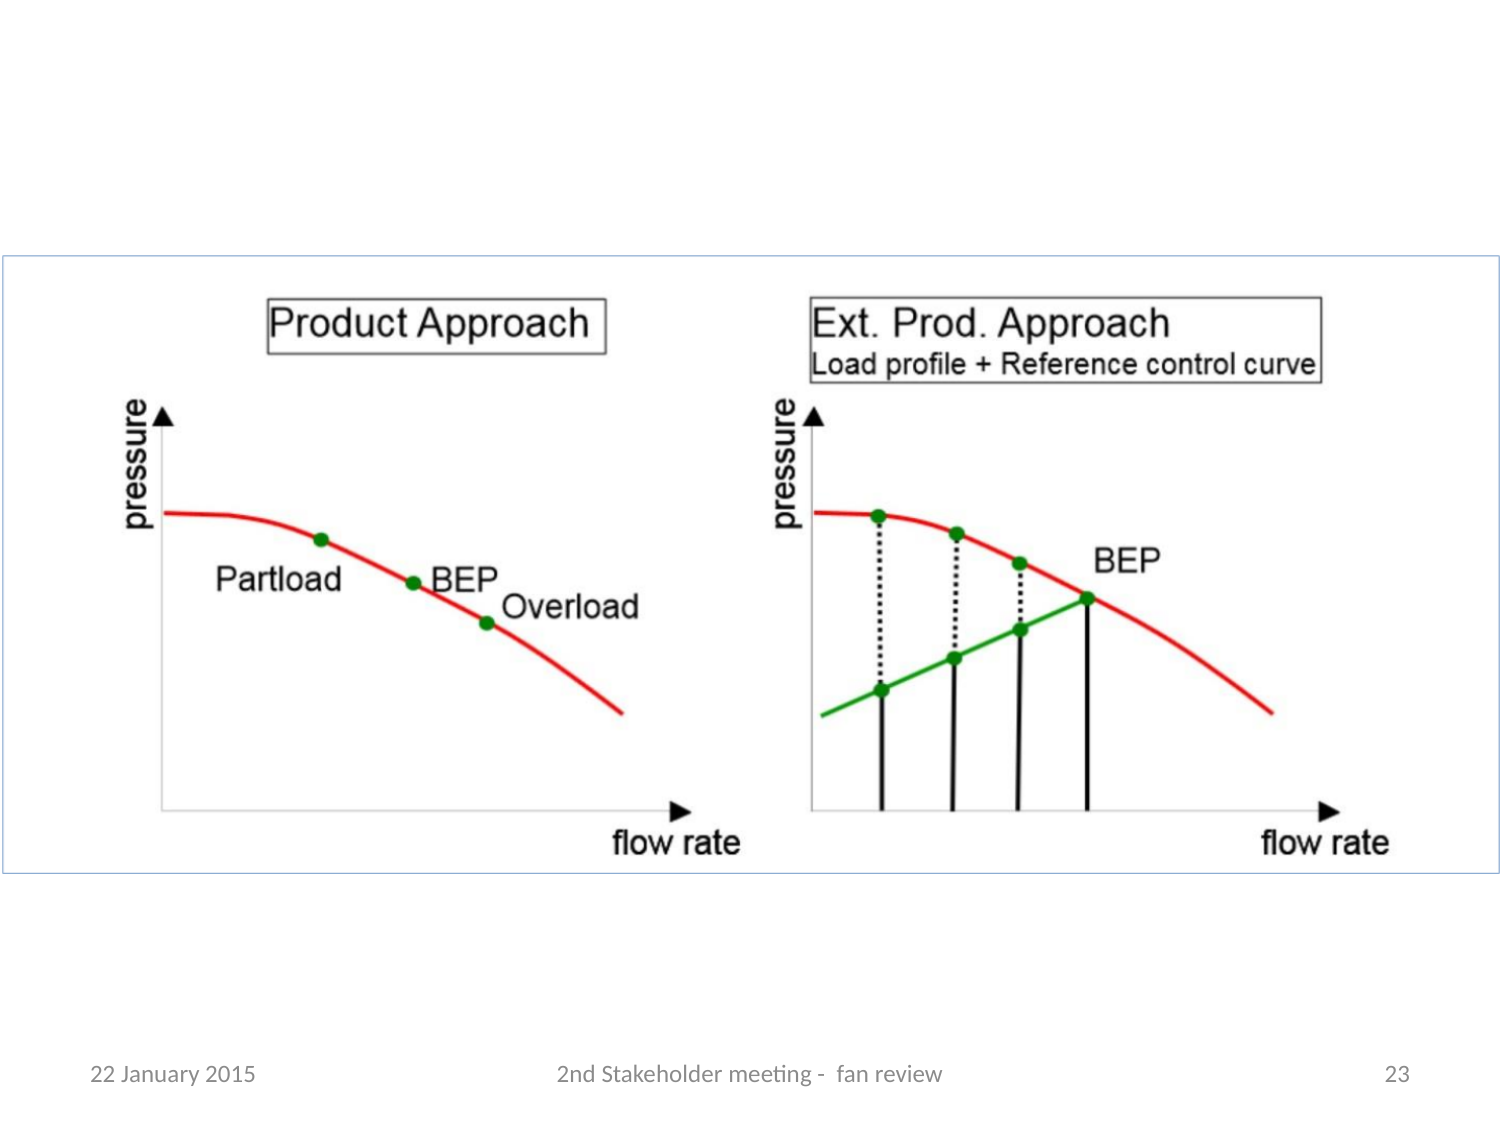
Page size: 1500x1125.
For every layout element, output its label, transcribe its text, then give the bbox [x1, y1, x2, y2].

footer 2nd Stakeholder meeting - fan review [512, 1042, 988, 1103]
slide_number 23 [1074, 1042, 1425, 1103]
picture [0, 247, 1500, 878]
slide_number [75, 1042, 425, 1103]
